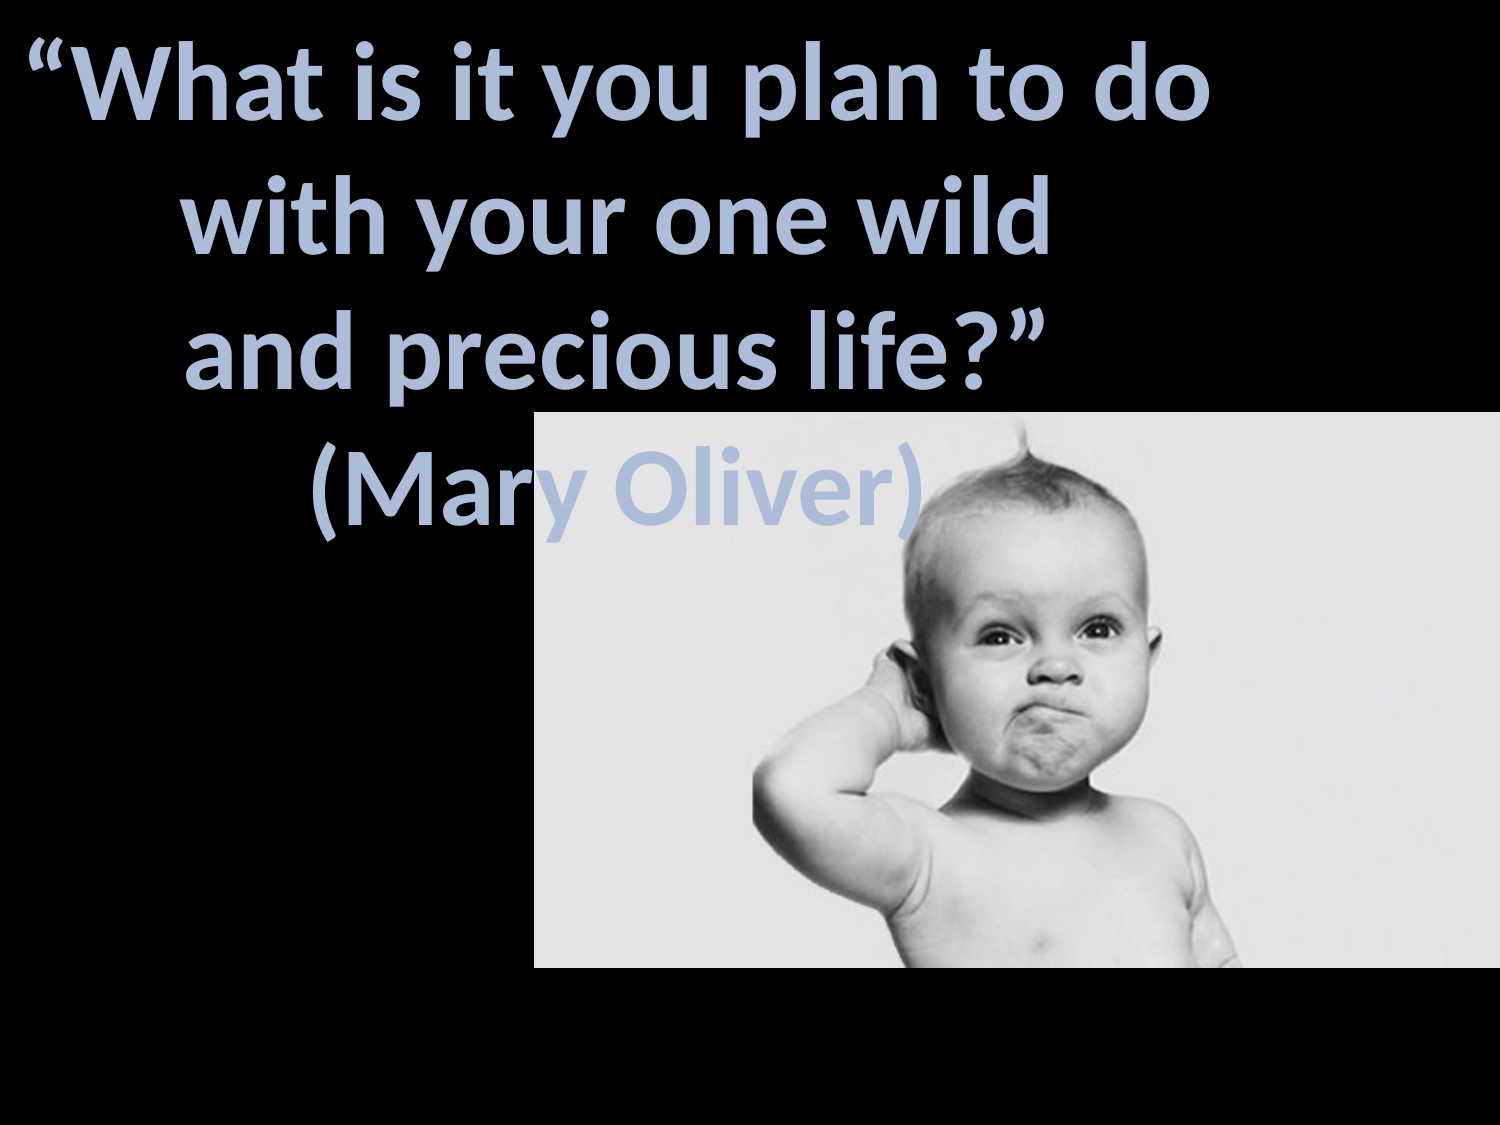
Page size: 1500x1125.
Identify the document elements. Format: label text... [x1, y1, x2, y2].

text_box “What is it you plan to do with your one wild and precious life?” (Mary Oliver) [6, 0, 1230, 555]
picture [534, 412, 1500, 968]
